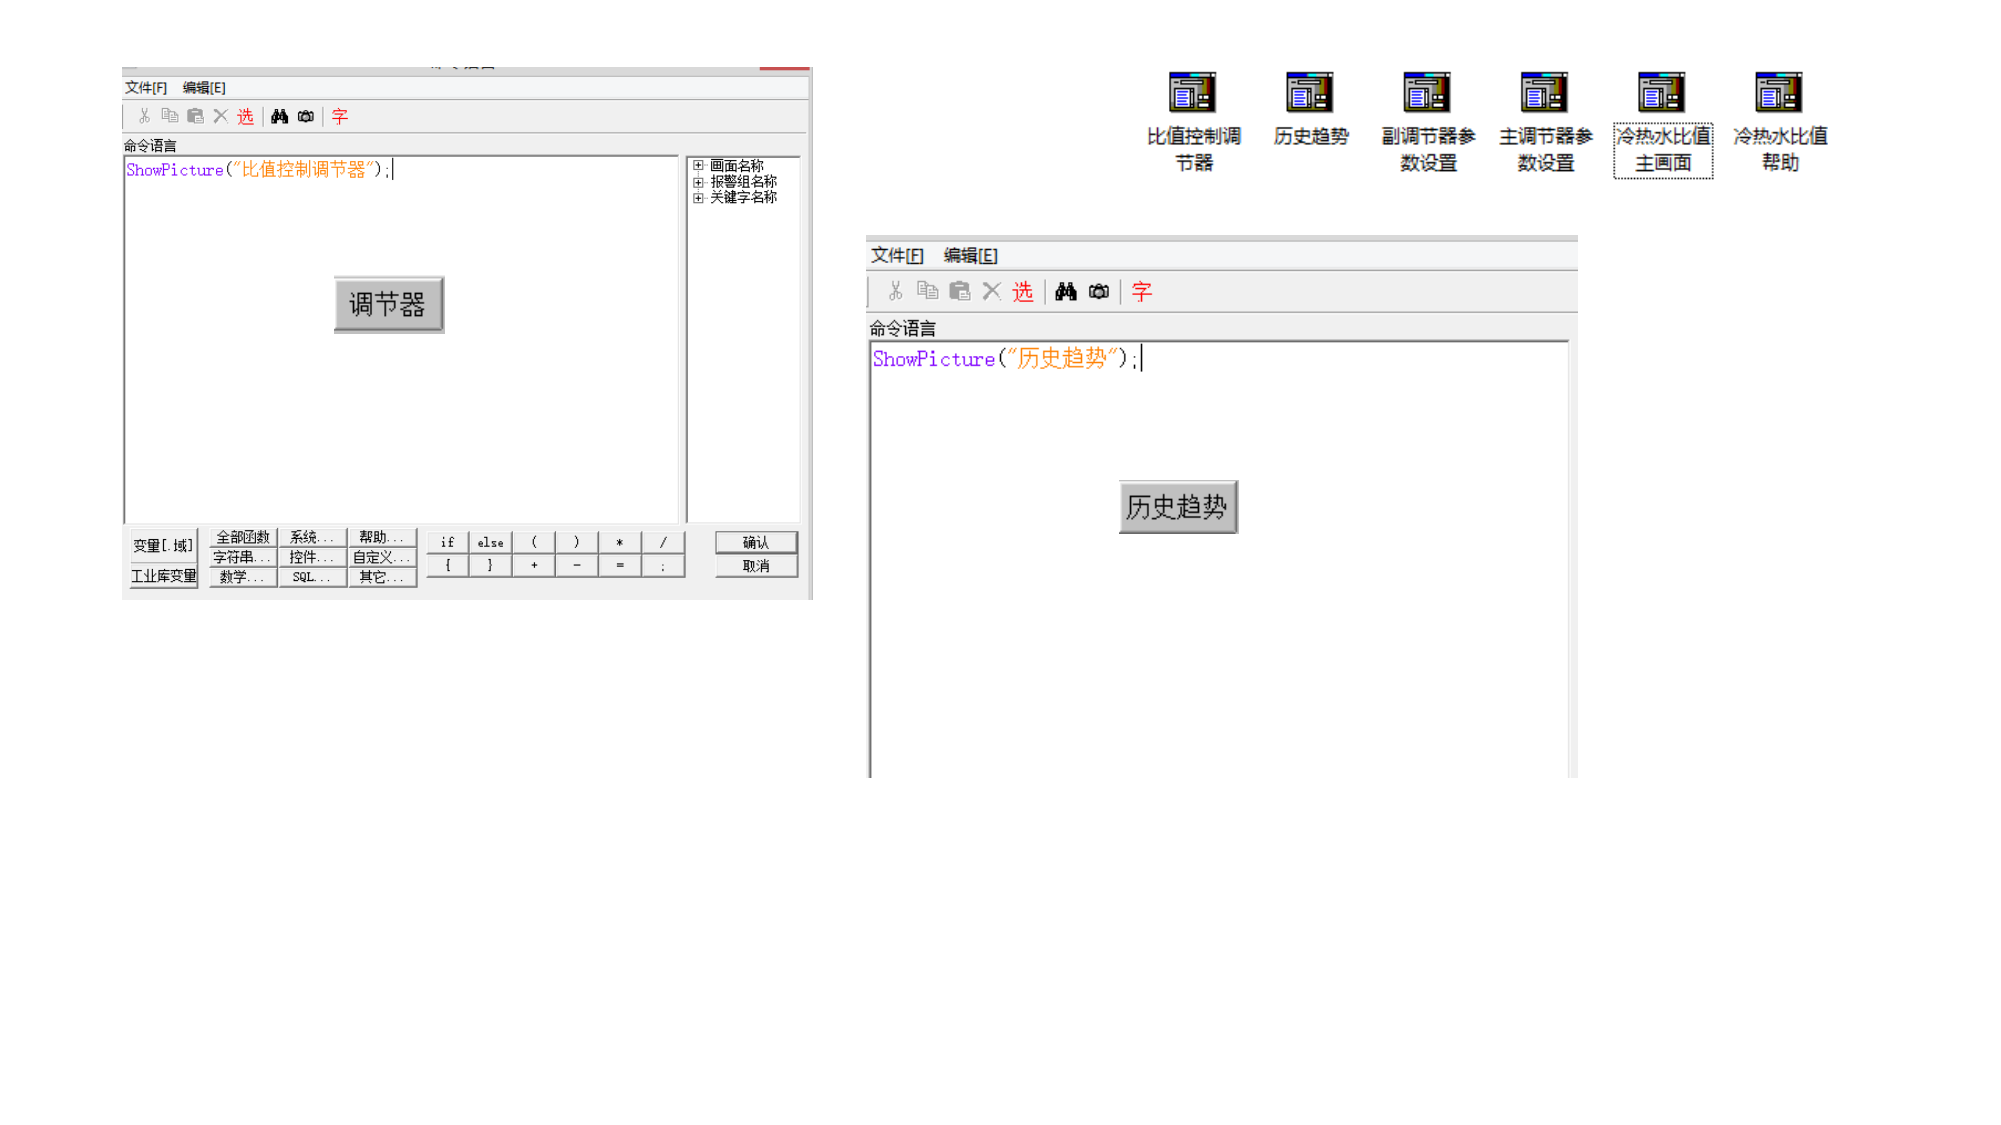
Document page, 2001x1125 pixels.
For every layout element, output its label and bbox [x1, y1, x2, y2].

picture [122, 67, 813, 600]
picture [1143, 66, 1853, 189]
picture [866, 235, 1578, 778]
